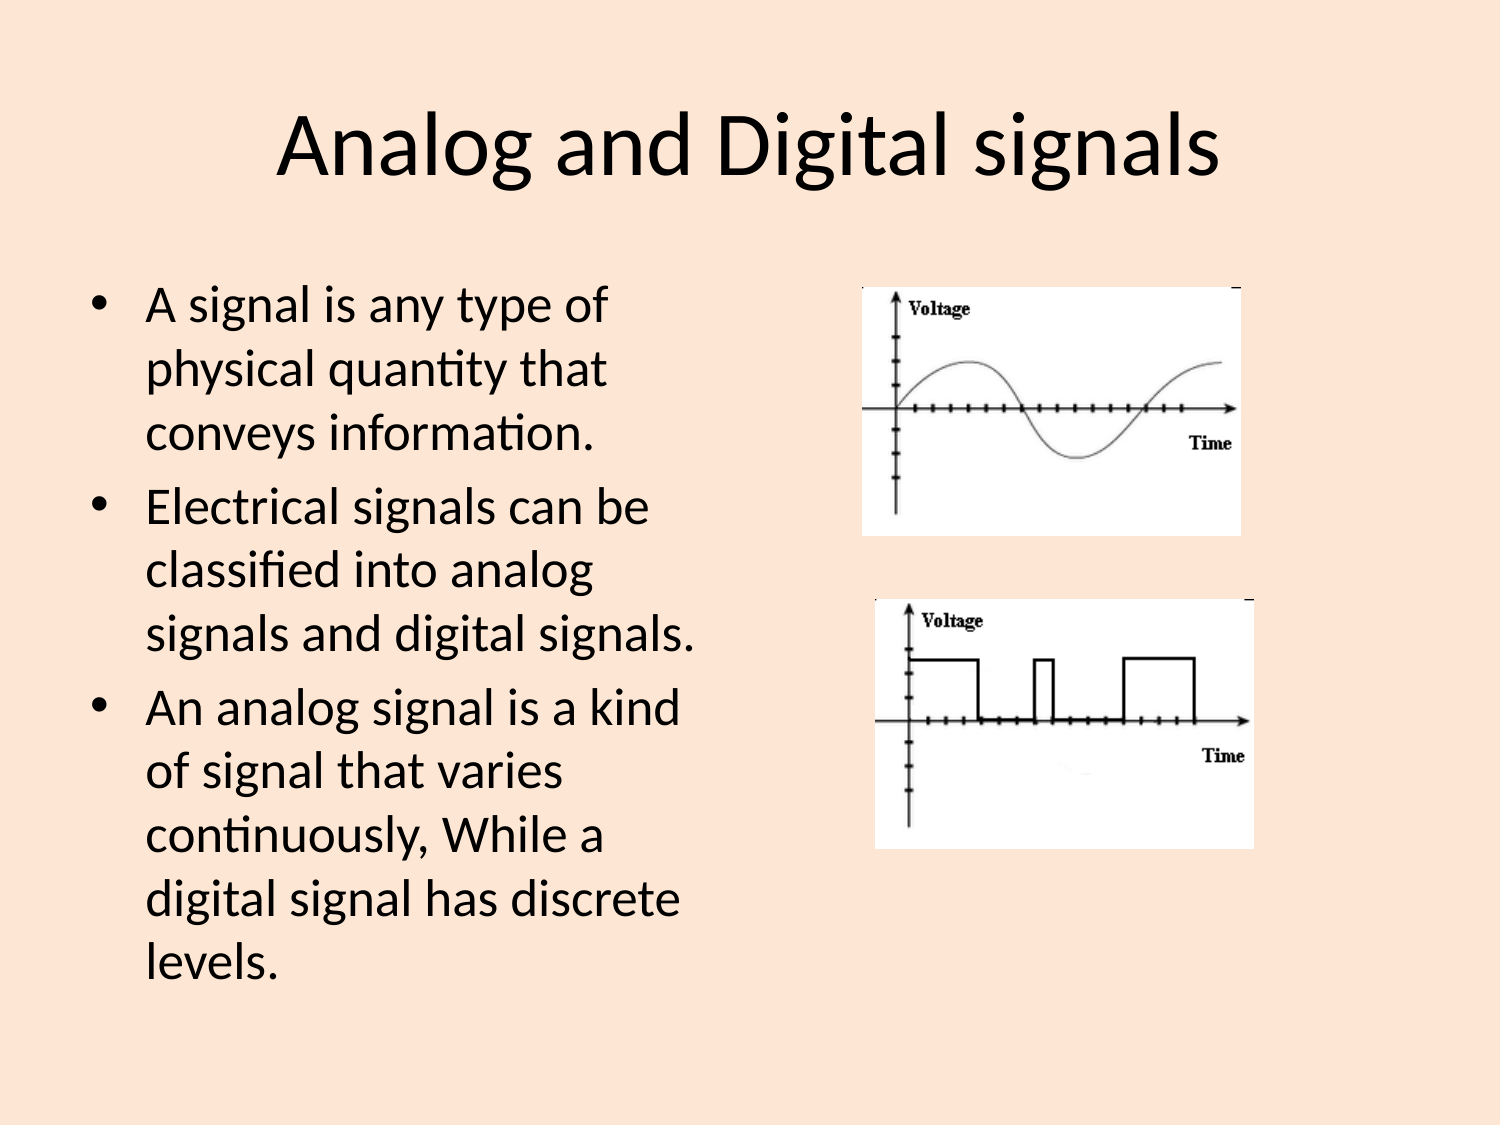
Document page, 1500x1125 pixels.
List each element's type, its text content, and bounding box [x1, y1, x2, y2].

picture [874, 599, 1254, 849]
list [862, 287, 1241, 537]
title Analog and Digital signals [75, 45, 1425, 233]
list A signal is any type of physical quantity that conveys information. Electrical signals can be classified into analog signals and digital signals. An analog signal is a kind of signal that varies continuously, While a digital signal has discrete levels. [75, 262, 738, 1005]
